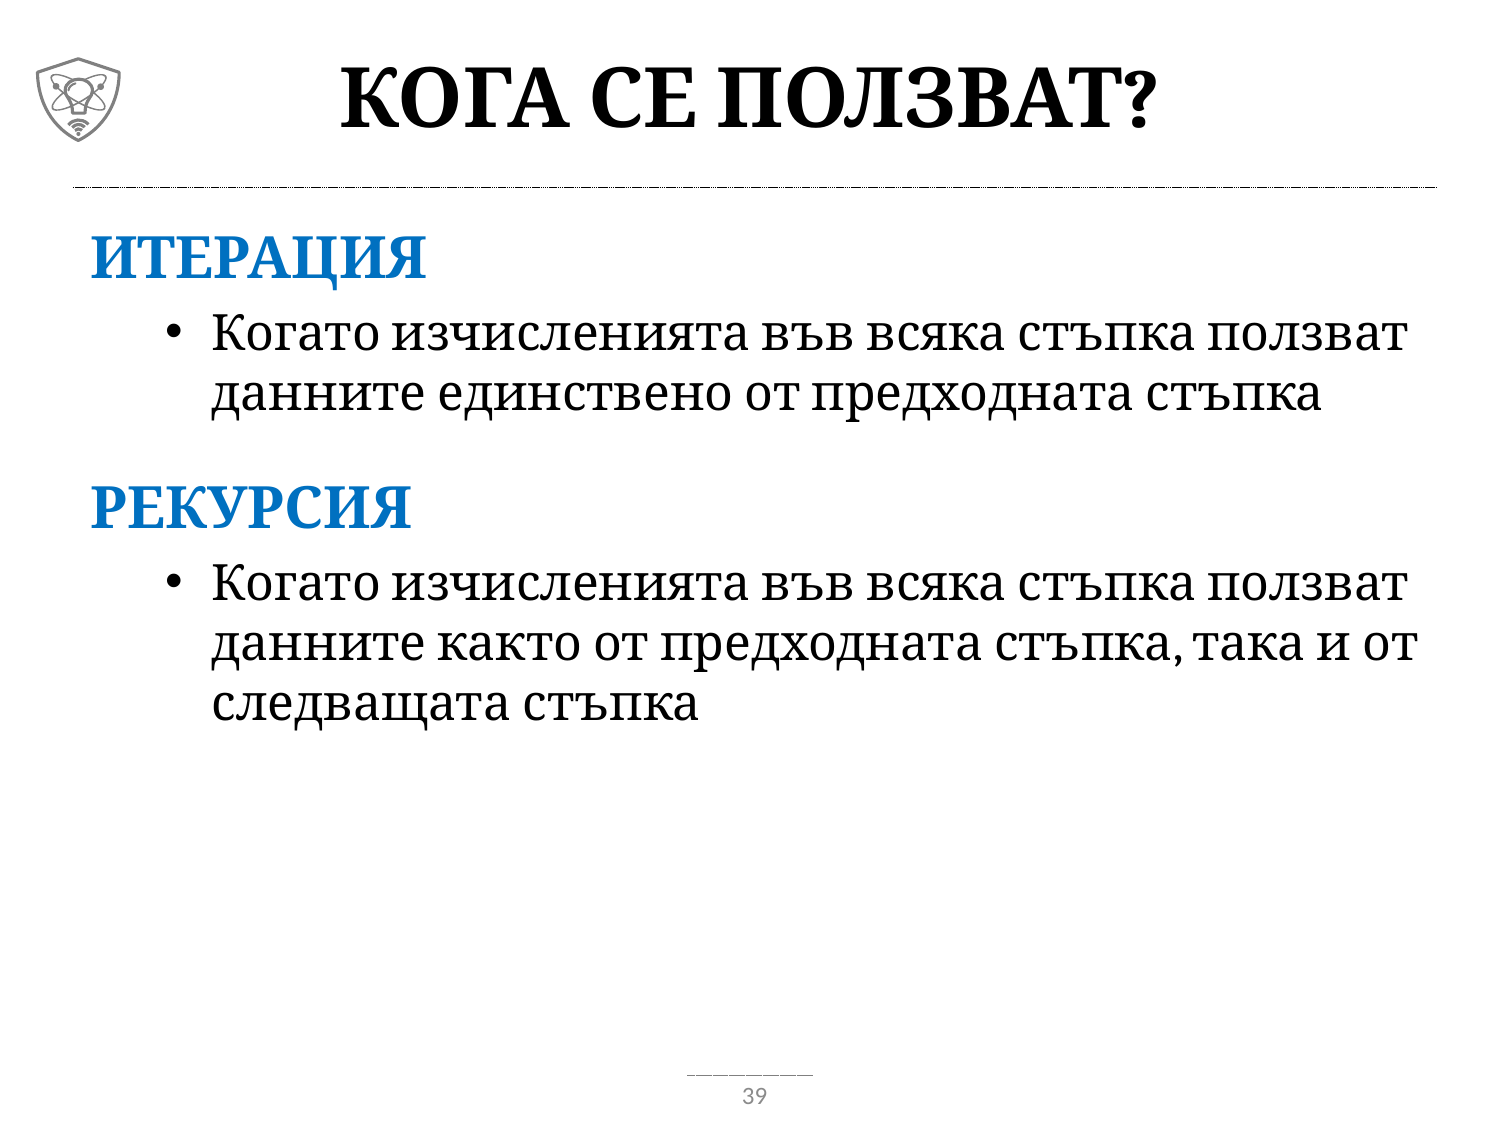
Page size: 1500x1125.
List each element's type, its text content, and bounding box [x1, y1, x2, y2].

slide_number 39 [579, 1065, 930, 1125]
list Итерация Когато изчисленията във всяка стъпка ползват данните единствено от предходната стъпка Рекурсия Когато изчисленията във всяка стъпка ползват данните както от предходната стъпка, така и от следващата стъпка [75, 212, 1450, 1063]
title Кога се ползват? [0, 0, 1500, 188]
